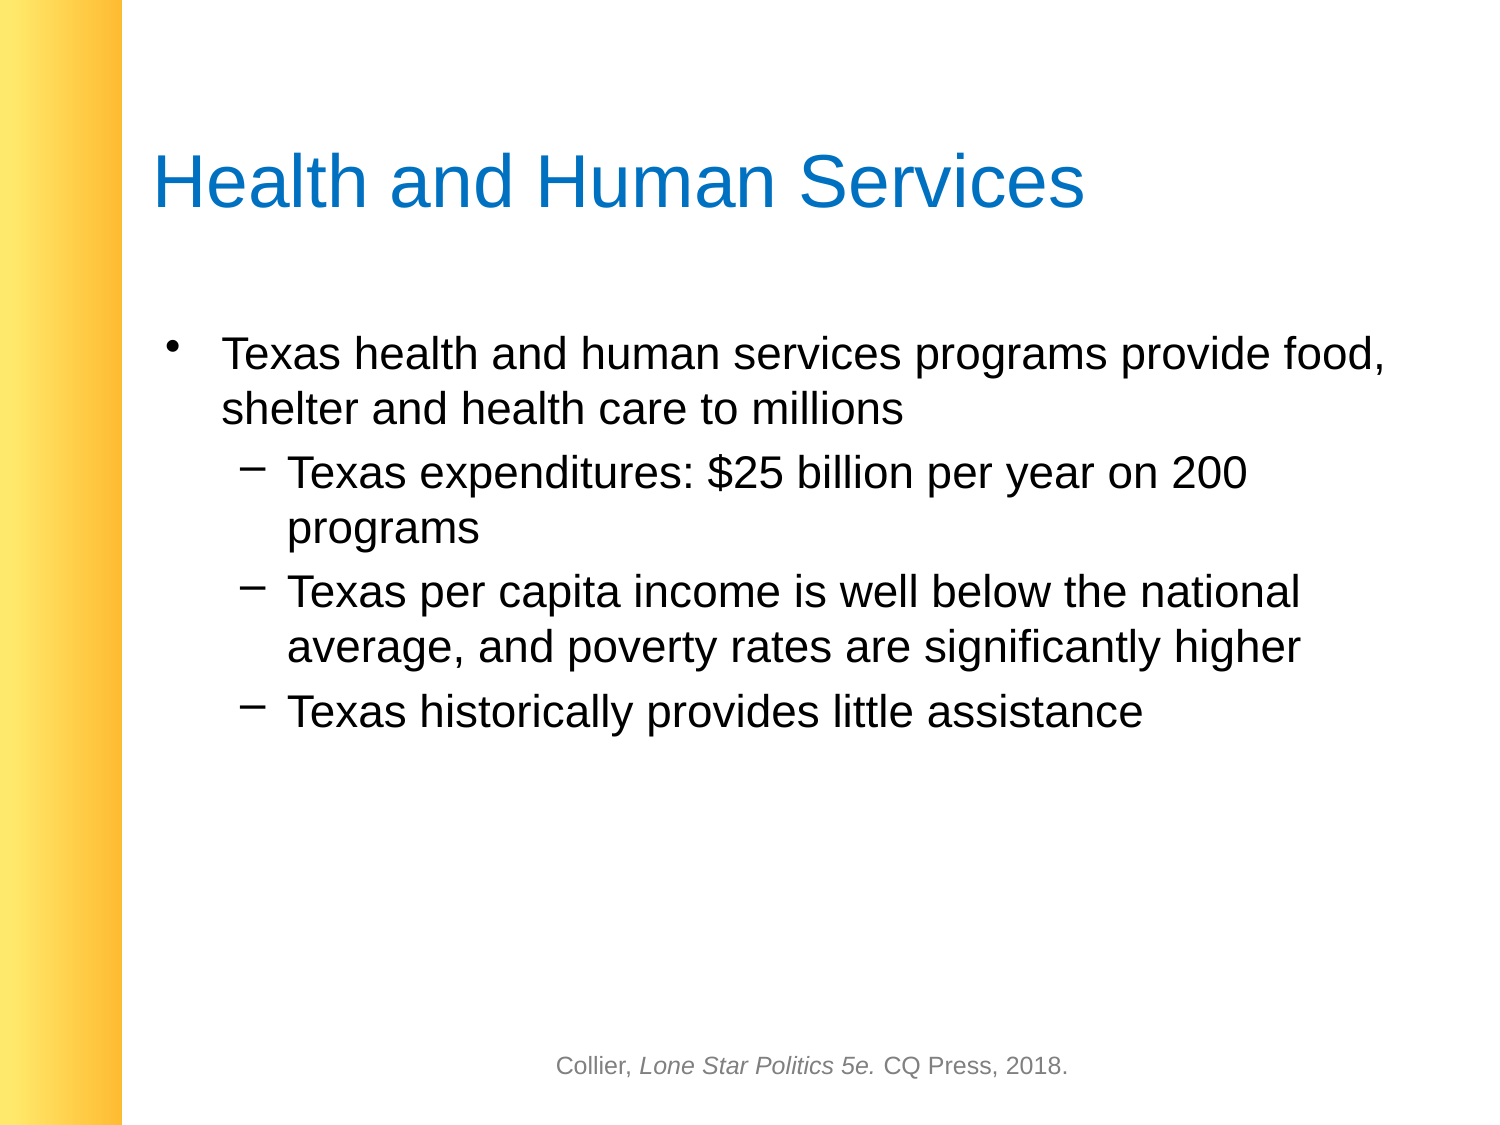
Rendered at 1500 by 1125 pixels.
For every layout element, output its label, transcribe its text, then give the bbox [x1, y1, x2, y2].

list Texas health and human services programs provide food, shelter and health care to millions Texas expenditures: $25 billion per year on 200 programs Texas per capita income is well below the national average, and poverty rates are significantly higher Texas historically provides little assistance [150, 316, 1450, 863]
text_box Collier, Lone Star Politics 5e. CQ Press, 2018. [525, 1042, 1100, 1087]
picture [0, 0, 1500, 1125]
title Health and Human Services [137, 125, 1450, 313]
